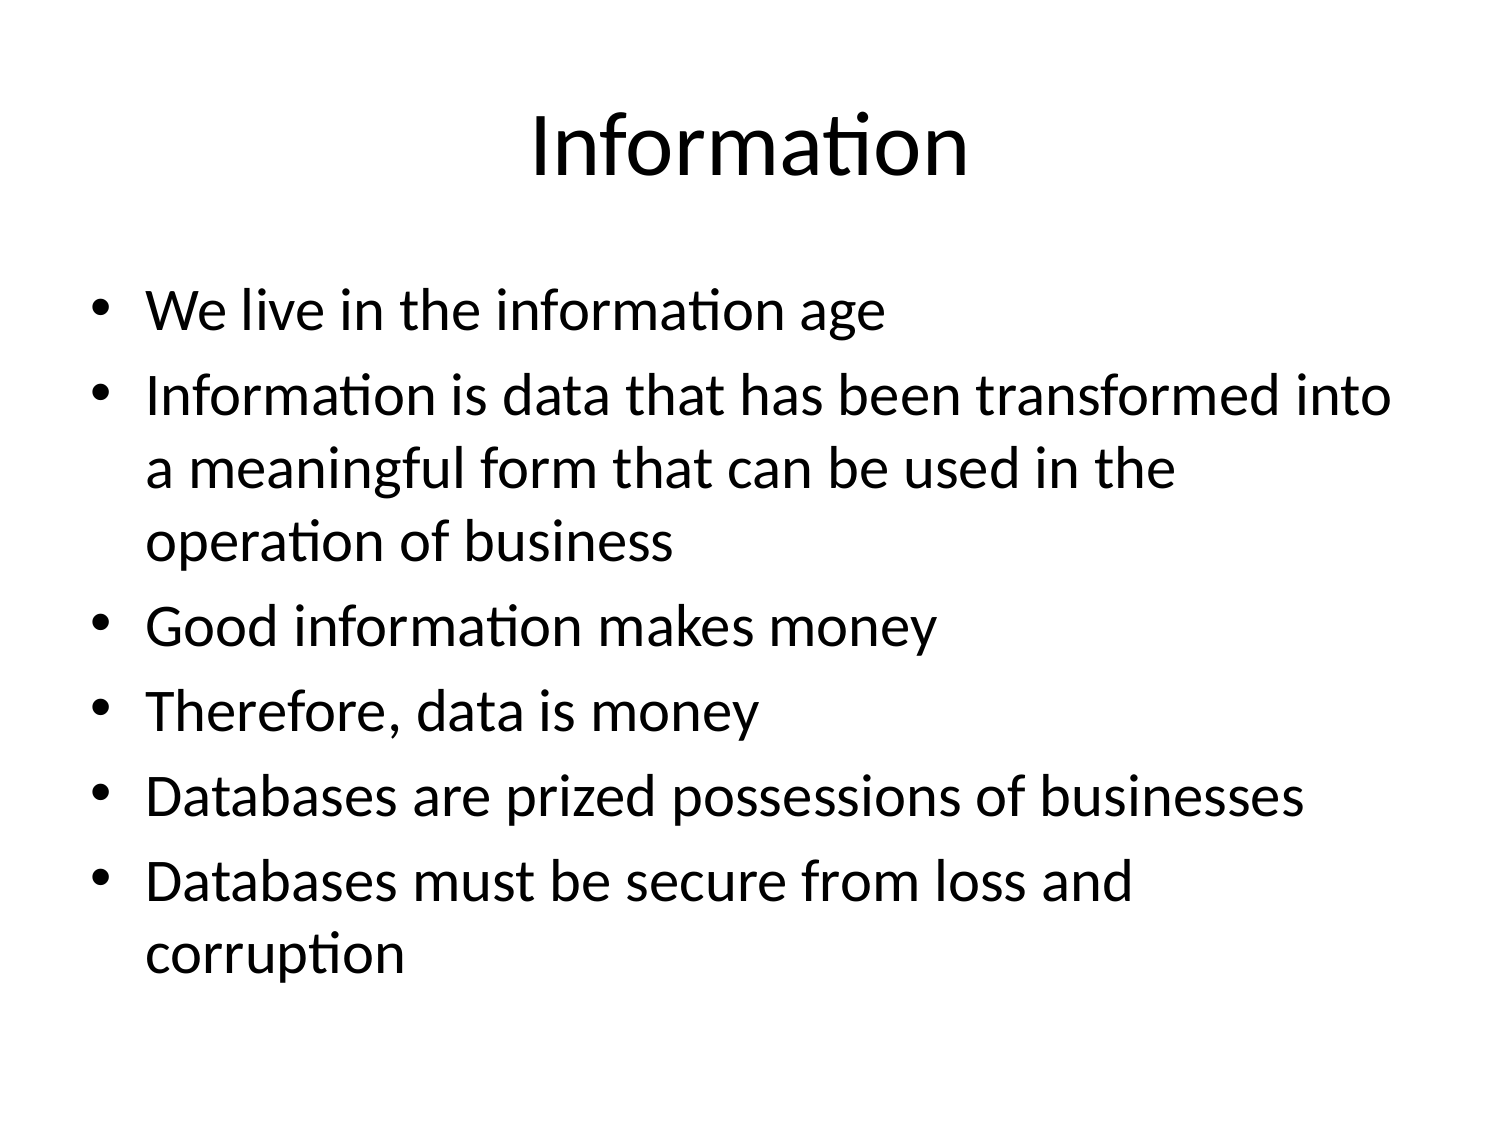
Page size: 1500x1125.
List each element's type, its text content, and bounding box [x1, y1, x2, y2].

list We live in the information age Information is data that has been transformed into a meaningful form that can be used in the operation of business Good information makes money Therefore, data is money Databases are prized possessions of businesses Databases must be secure from loss and corruption [75, 262, 1425, 1005]
title Information [75, 45, 1425, 233]
